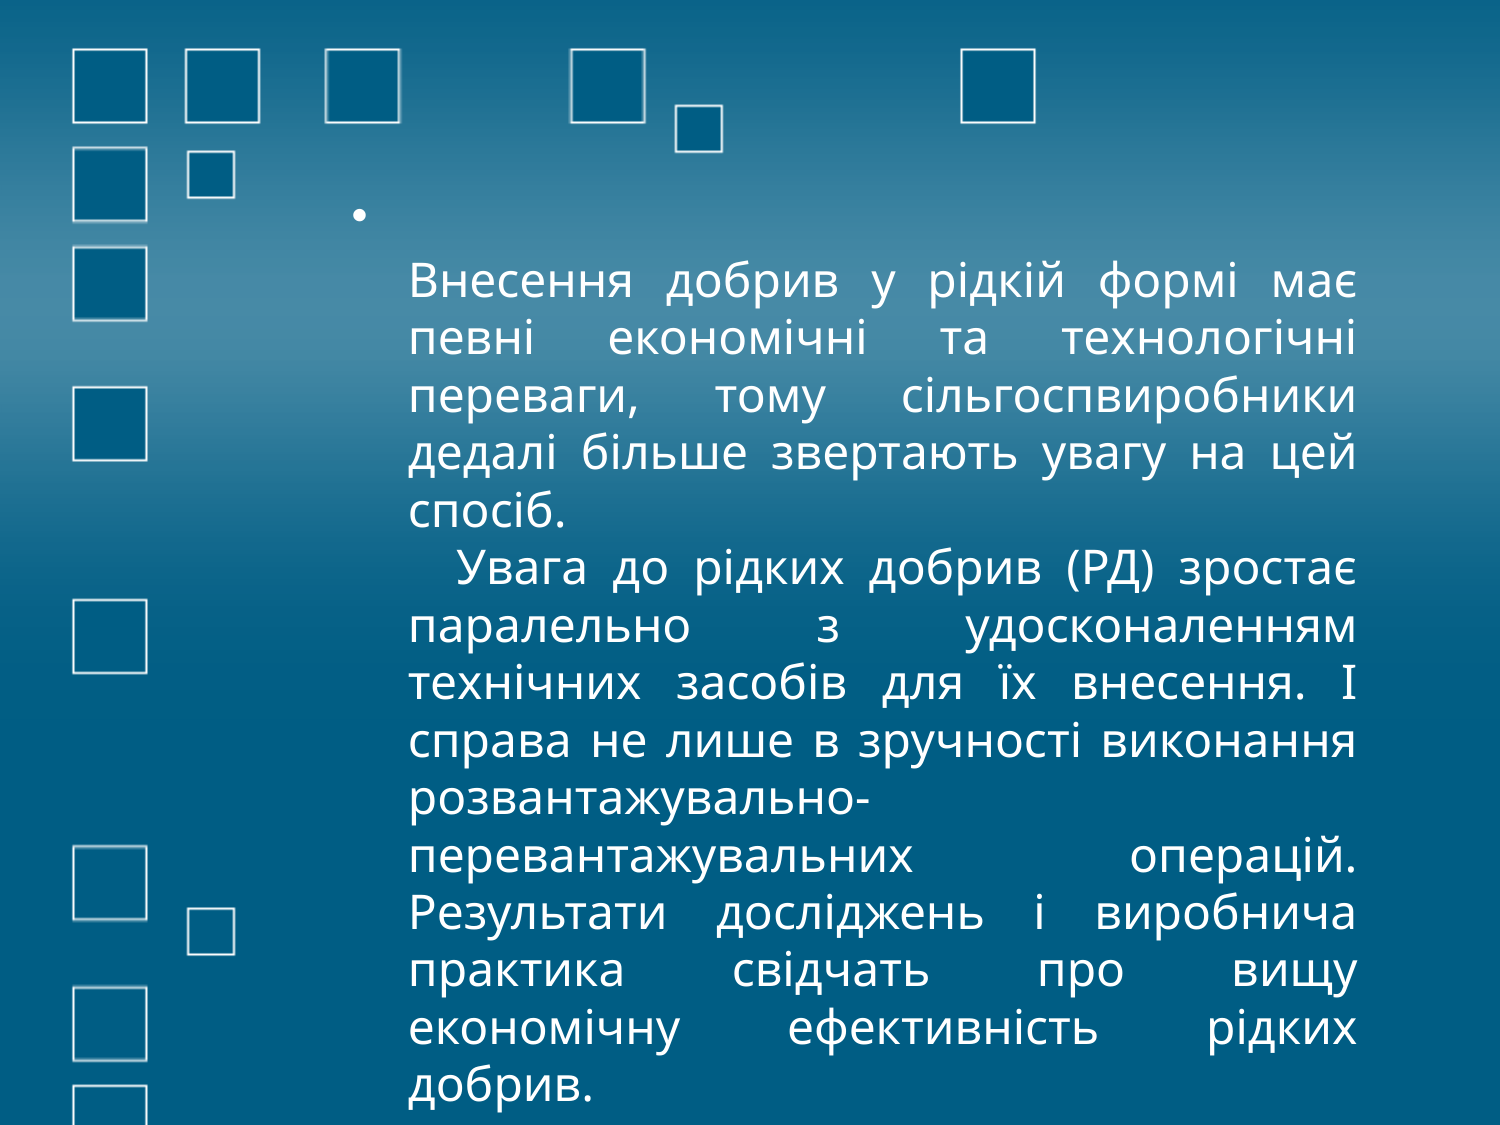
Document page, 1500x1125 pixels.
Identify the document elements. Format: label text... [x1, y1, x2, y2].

picture [72, 845, 147, 922]
picture [827, 961, 847, 985]
picture [862, 847, 884, 871]
picture [412, 847, 433, 871]
picture [469, 846, 491, 883]
picture [566, 904, 585, 928]
picture [1132, 846, 1155, 872]
picture [72, 599, 147, 674]
picture [1028, 1018, 1045, 1044]
picture [1219, 846, 1241, 883]
picture [439, 1075, 462, 1101]
picture [580, 847, 602, 871]
picture [747, 903, 770, 929]
picture [1099, 904, 1119, 928]
picture [632, 847, 651, 872]
picture [693, 847, 715, 883]
picture [1306, 1019, 1327, 1043]
picture [1333, 904, 1353, 929]
picture [543, 904, 564, 928]
picture [907, 961, 927, 985]
picture [547, 961, 568, 985]
picture [497, 847, 518, 872]
picture [1127, 904, 1148, 928]
picture [759, 961, 780, 985]
picture [1276, 847, 1300, 880]
picture [0, 11, 1500, 578]
picture [1099, 960, 1122, 986]
picture [930, 904, 952, 928]
picture [837, 904, 862, 937]
picture [72, 1085, 147, 1125]
picture [852, 1018, 873, 1044]
picture [488, 904, 510, 940]
picture [470, 961, 490, 986]
picture [630, 1019, 651, 1043]
picture [987, 1019, 1008, 1043]
picture [498, 1075, 520, 1112]
list Внесення добрив у рідкій формі має певні економічні та технологічні переваги, тому сільгоспвиробники дедалі більше звертають увагу на цей спосіб. Увага до рідких добрив (РД) зростає паралельно з удосконаленням технічних засобів для їх внесення. І справа не лише в зручності виконання розвантажувально-перевантажувальних операцій. Результати досліджень і виробнича практика свідчать про вищу економічну ефективність рідких добрив. [336, 184, 1374, 835]
picture [601, 961, 621, 986]
picture [1280, 1019, 1298, 1043]
picture [803, 847, 824, 871]
picture [772, 847, 794, 872]
picture [72, 985, 147, 1062]
picture [552, 1019, 579, 1043]
picture [891, 847, 911, 871]
picture [797, 904, 819, 929]
picture [657, 1019, 679, 1055]
picture [527, 1076, 549, 1100]
picture [1319, 847, 1340, 871]
picture [817, 1008, 845, 1055]
picture [747, 847, 766, 872]
picture [558, 1076, 578, 1100]
picture [521, 961, 541, 985]
picture [468, 1065, 490, 1101]
picture [717, 904, 742, 937]
picture [902, 904, 923, 929]
picture [616, 904, 635, 928]
picture [511, 904, 534, 929]
picture [590, 904, 609, 929]
picture [1185, 903, 1208, 929]
picture [1334, 961, 1356, 997]
picture [880, 1019, 898, 1043]
picture [1214, 893, 1236, 929]
picture [1191, 847, 1212, 872]
picture [466, 903, 484, 929]
picture [1050, 1019, 1069, 1043]
picture [1264, 961, 1285, 985]
picture [721, 847, 741, 871]
picture [903, 1019, 922, 1043]
picture [412, 961, 433, 985]
picture [1071, 960, 1093, 997]
picture [928, 1019, 950, 1043]
picture [1163, 847, 1183, 871]
picture [1275, 904, 1296, 928]
picture [1244, 904, 1266, 928]
picture [1211, 1019, 1232, 1055]
picture [442, 960, 464, 997]
picture [578, 961, 595, 985]
picture [411, 1018, 432, 1044]
picture [441, 846, 462, 872]
picture [832, 847, 853, 871]
picture [600, 1019, 620, 1043]
picture [959, 1019, 979, 1043]
picture [1322, 836, 1338, 842]
picture [790, 1019, 811, 1044]
picture [1294, 961, 1332, 994]
picture [522, 1018, 545, 1044]
picture [526, 847, 546, 871]
picture [1041, 961, 1062, 985]
picture [440, 903, 461, 929]
picture [658, 847, 689, 871]
picture [439, 1019, 457, 1043]
picture [1236, 961, 1256, 985]
picture [608, 847, 627, 871]
picture [776, 903, 793, 929]
picture [881, 961, 900, 985]
picture [641, 904, 663, 928]
picture [413, 895, 434, 928]
picture [961, 904, 982, 928]
picture [796, 961, 821, 994]
picture [493, 1019, 514, 1043]
picture [1075, 1019, 1096, 1043]
picture [499, 961, 516, 985]
picture [462, 1019, 485, 1044]
picture [409, 1076, 434, 1109]
picture [1157, 903, 1179, 940]
picture [867, 904, 897, 928]
picture [855, 961, 875, 986]
picture [735, 960, 752, 986]
picture [187, 908, 235, 956]
picture [1305, 904, 1325, 928]
picture [1247, 847, 1267, 872]
picture [1249, 1019, 1274, 1052]
picture [552, 847, 571, 872]
picture [1335, 1019, 1354, 1043]
